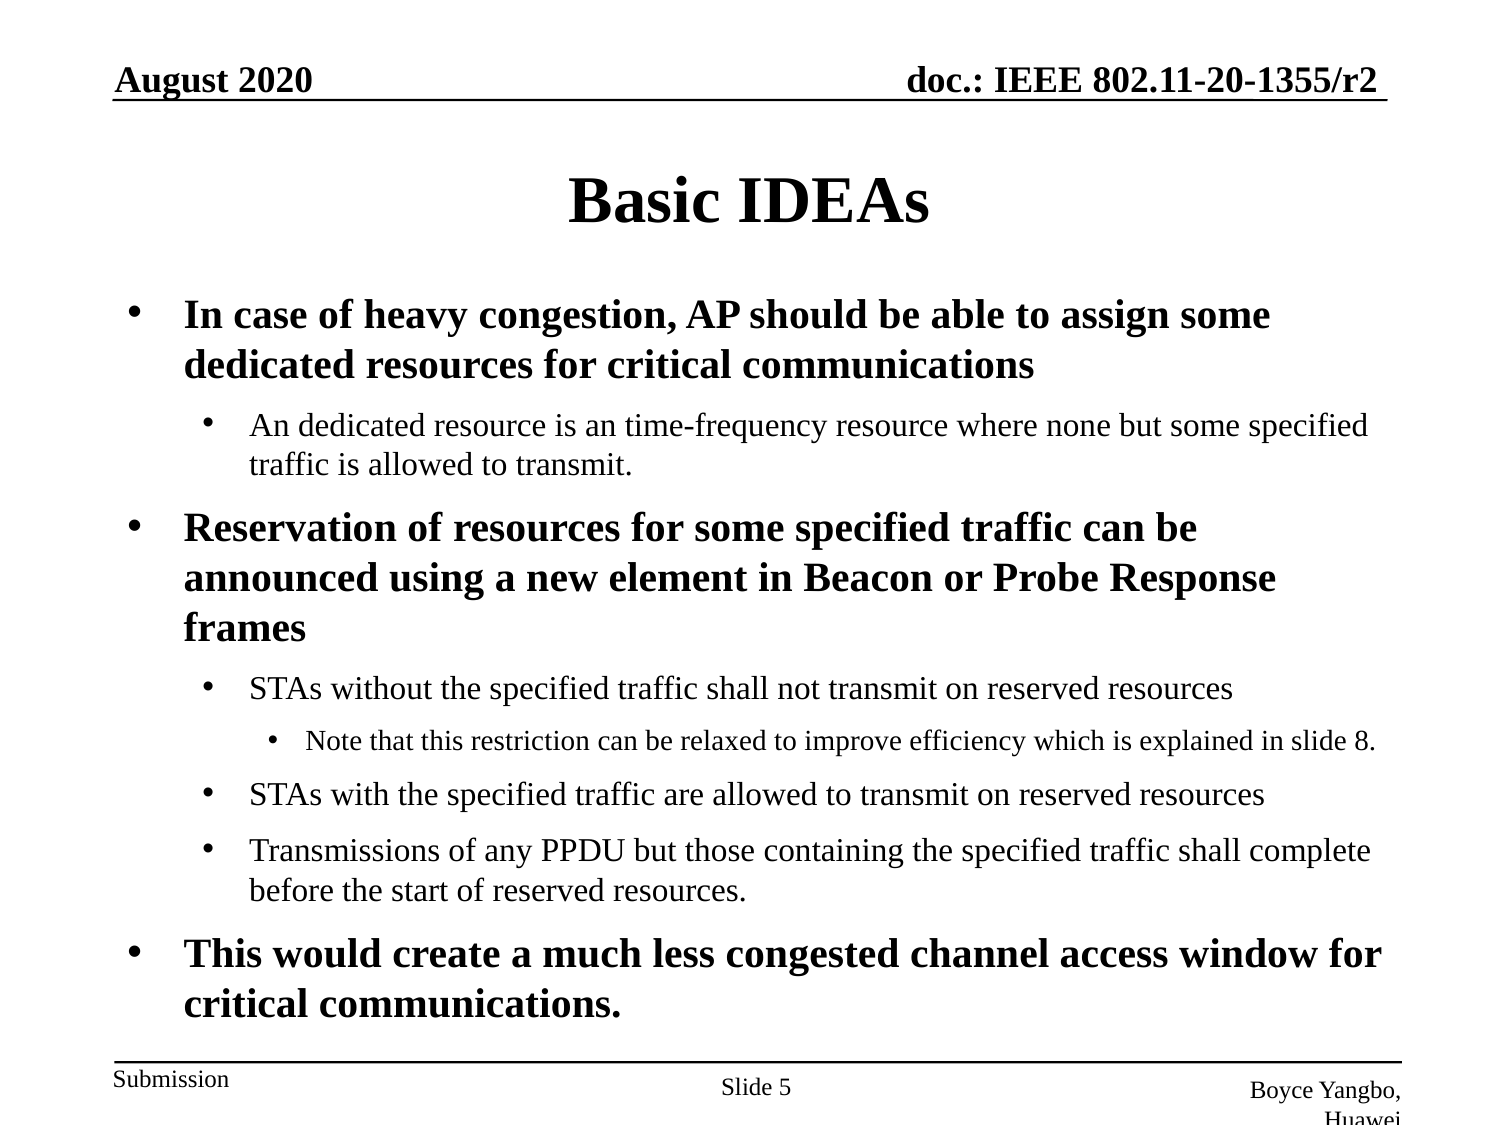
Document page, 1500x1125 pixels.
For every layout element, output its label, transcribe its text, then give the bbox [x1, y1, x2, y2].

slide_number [114, 54, 316, 101]
list In case of heavy congestion, AP should be able to assign some dedicated resources for critical communications An dedicated resource is an time-frequency resource where none but some specified traffic is allowed to transmit. Reservation of resources for some specified traffic can be announced using a new element in Beacon or Probe Response frames STAs without the specified traffic shall not transmit on reserved resources Note that this restriction can be relaxed to improve efficiency which is explained in slide 8. STAs with the specified traffic are allowed to transmit on reserved resources Transmissions of any PPDU but those containing the specified traffic shall complete before the start of reserved resources. This would create a much less congested channel access window for critical communications. [112, 278, 1417, 1059]
slide_number Slide 5 [711, 1070, 801, 1101]
footer Boyce Yangbo, Huawei [1186, 1073, 1402, 1105]
title Basic IDEAs [112, 147, 1388, 244]
